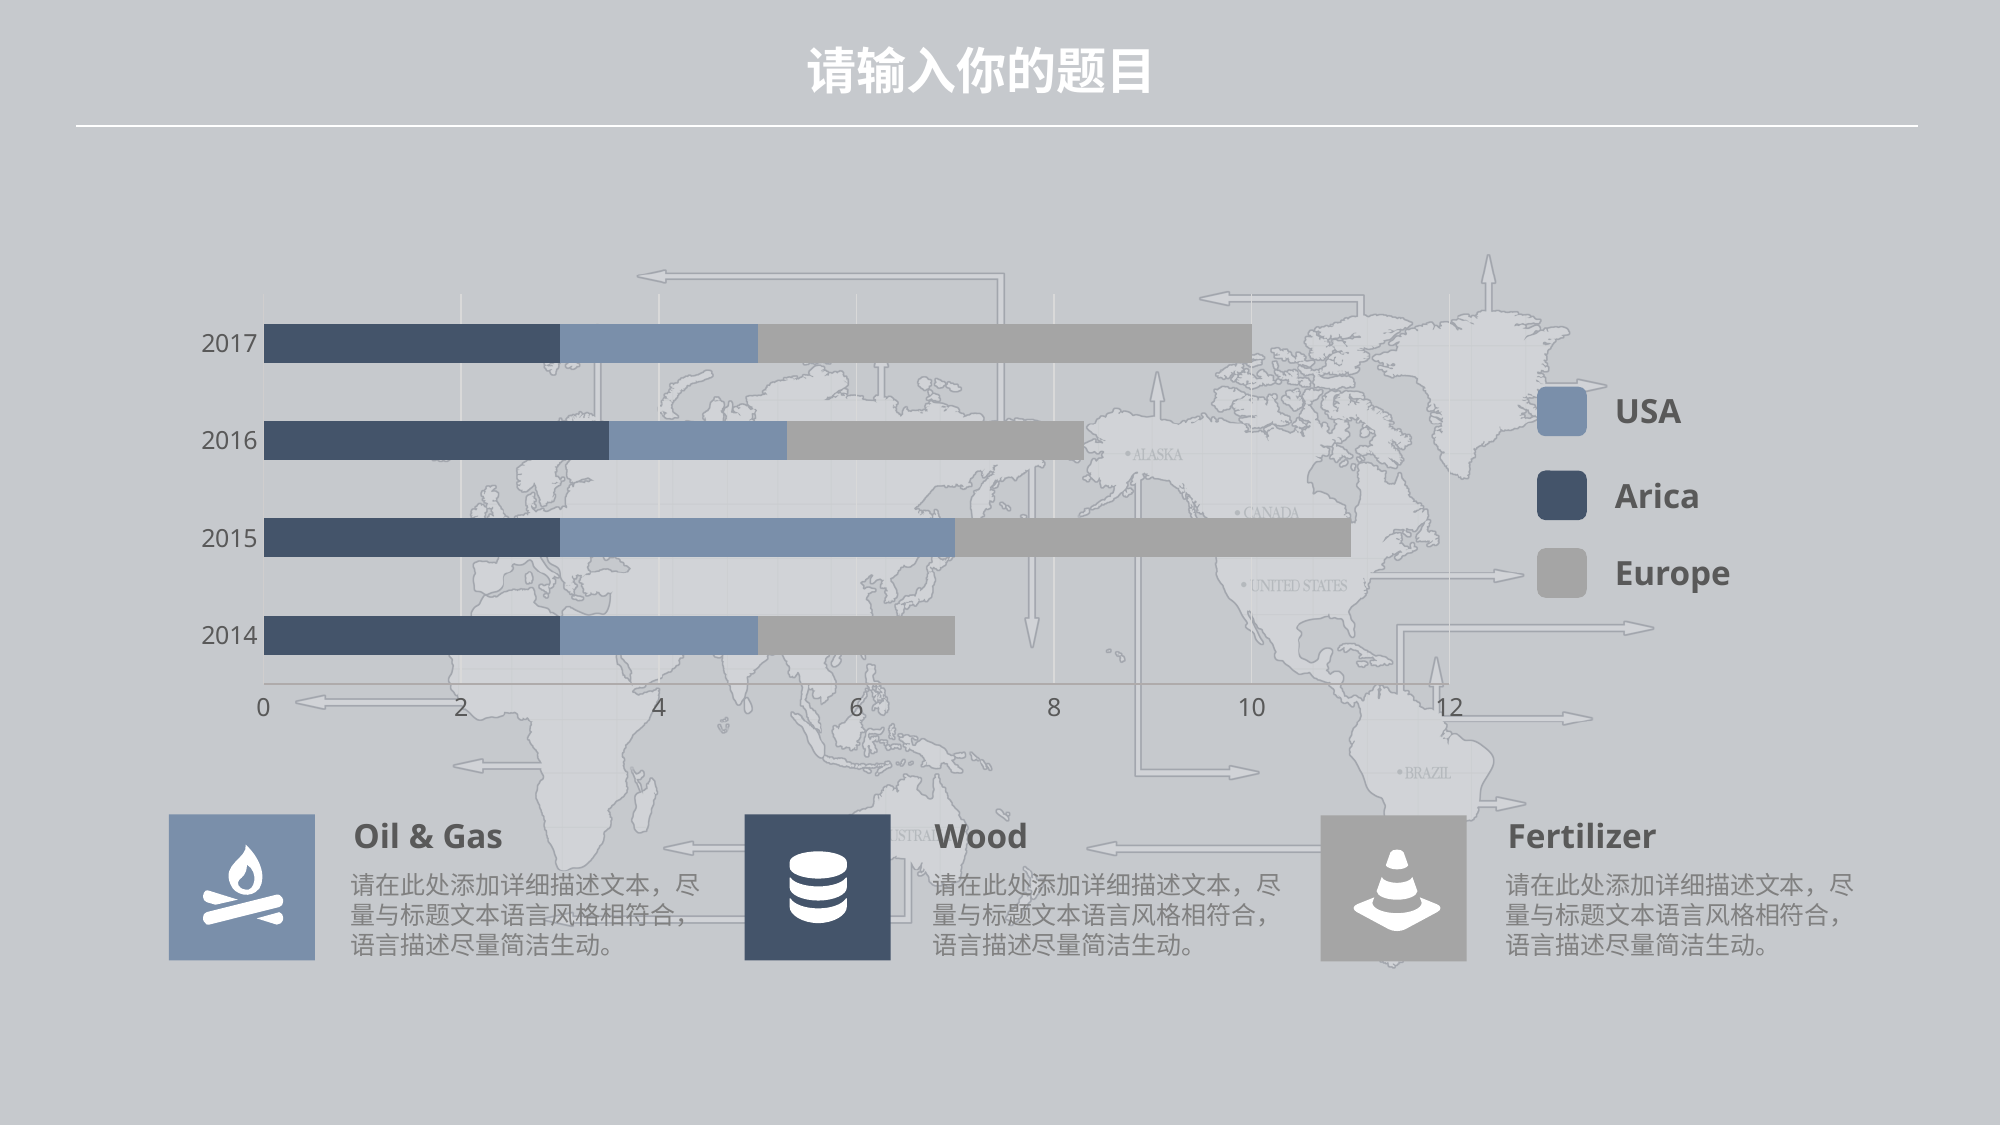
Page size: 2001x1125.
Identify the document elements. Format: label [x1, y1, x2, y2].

text_box [1492, 813, 1856, 961]
text_box [1320, 815, 1467, 962]
text_box [1537, 386, 1835, 598]
text_box [168, 814, 315, 961]
text_box [338, 813, 702, 961]
text_box [744, 814, 891, 961]
chart [174, 285, 1490, 734]
text_box [919, 813, 1283, 961]
